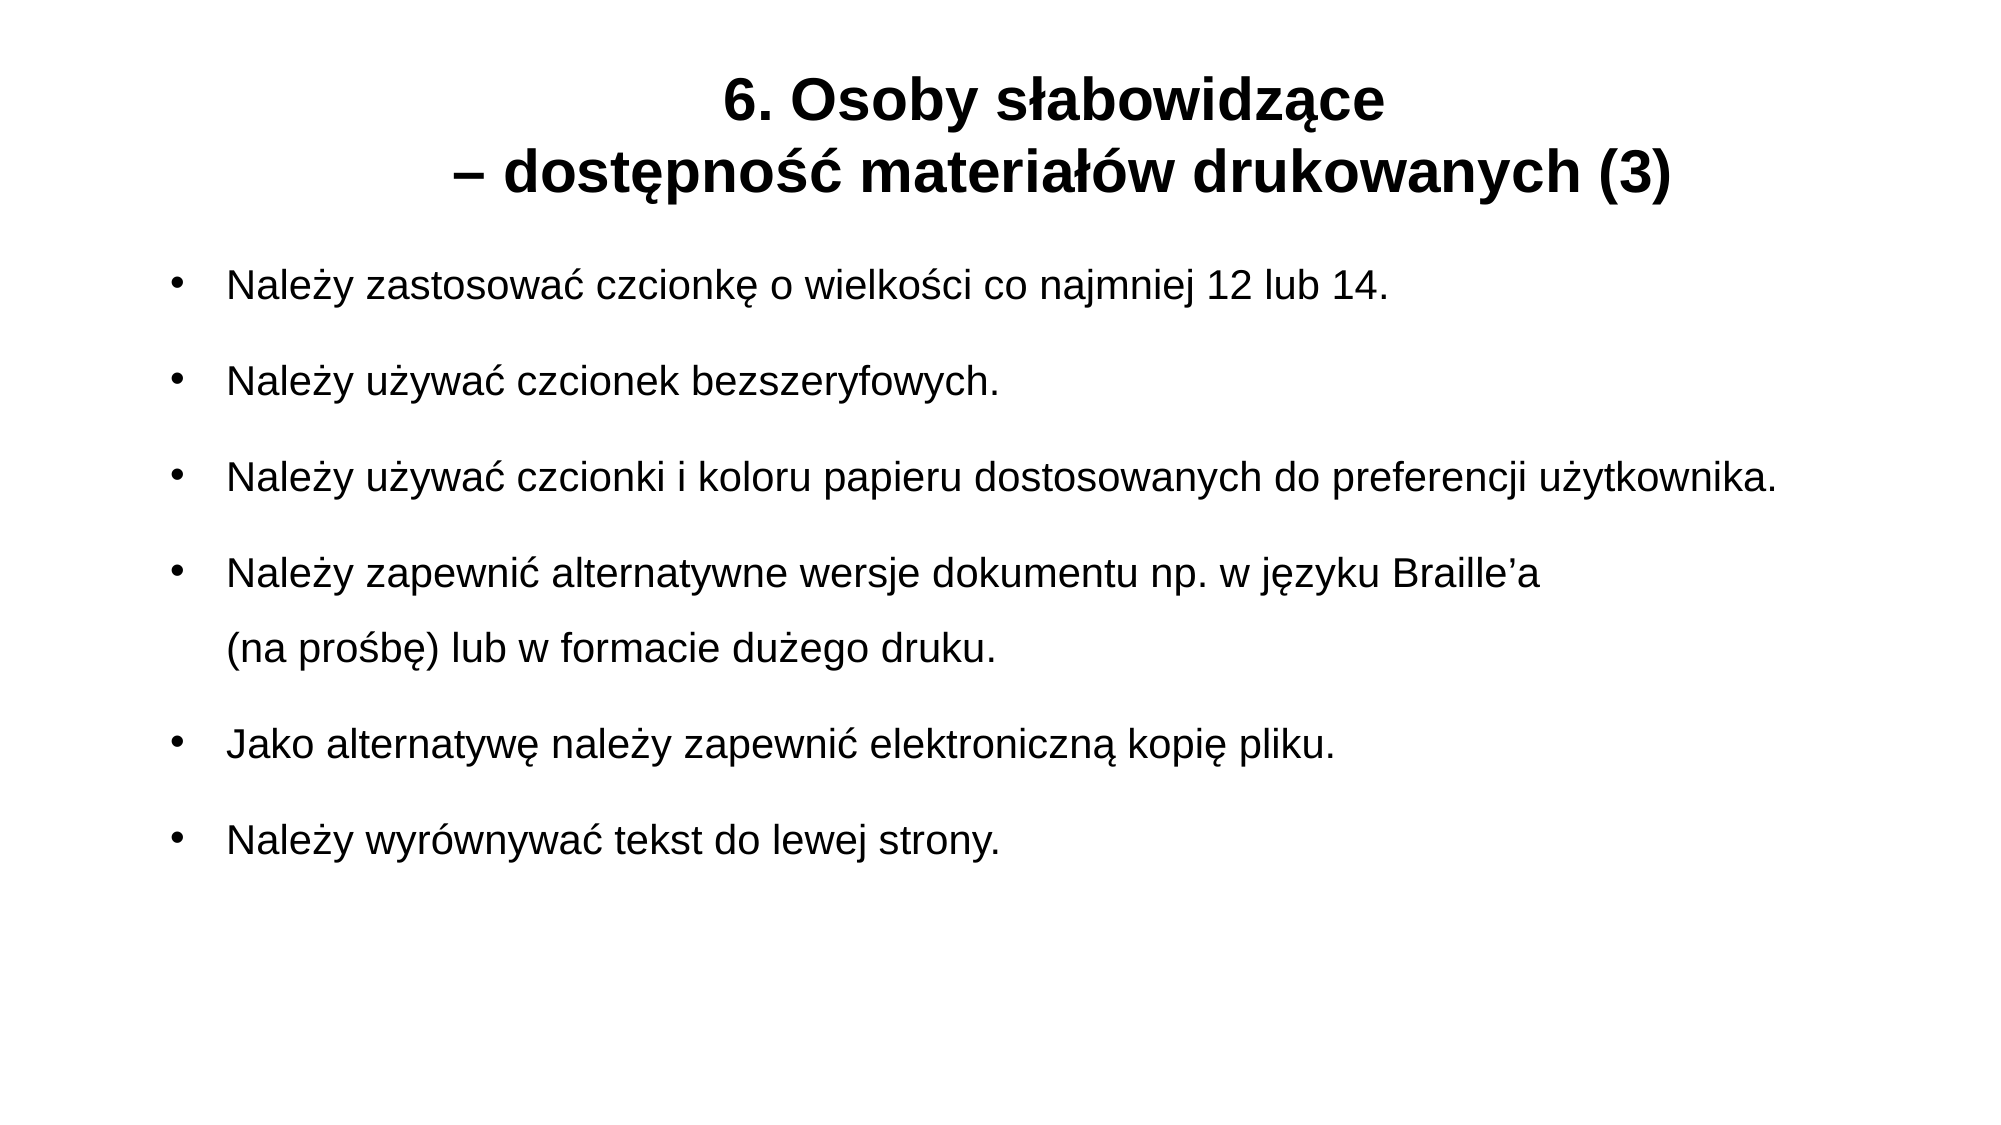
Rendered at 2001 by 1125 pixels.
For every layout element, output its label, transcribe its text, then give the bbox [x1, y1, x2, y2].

text_box 6. Osoby słabowidzące – dostępność materiałów drukowanych (3) [370, 52, 1757, 212]
text_box Należy zastosować czcionkę o wielkości co najmniej 12 lub 14. Należy używać czcionek bezszeryfowych. Należy używać czcionki i koloru papieru dostosowanych do preferencji użytkownika. Należy zapewnić alternatywne wersje dokumentu np. w języku Braille’a (na prośbę) lub w formacie dużego druku. Jako alternatywę należy zapewnić elektroniczną kopię pliku. Należy wyrównywać tekst do lewej strony. [155, 224, 1796, 908]
